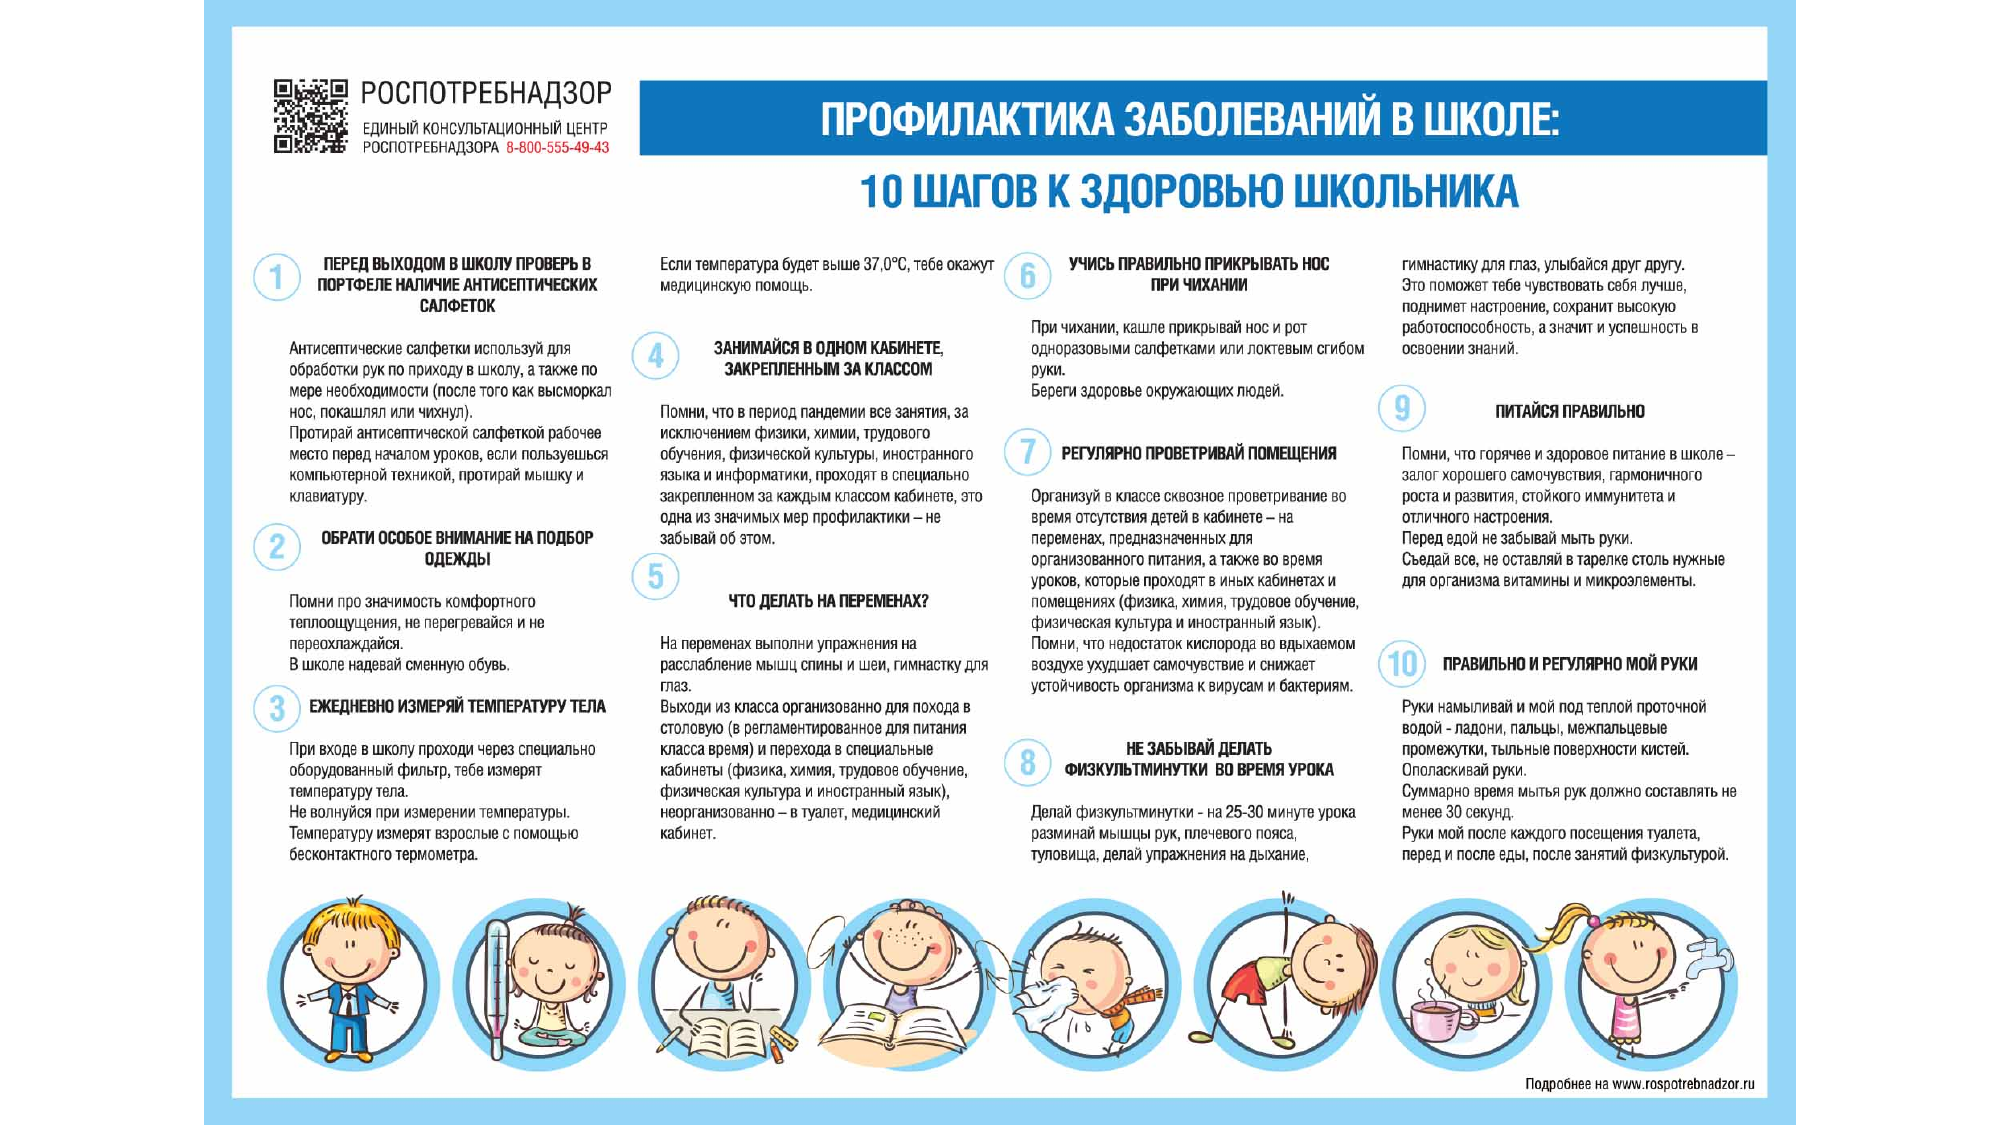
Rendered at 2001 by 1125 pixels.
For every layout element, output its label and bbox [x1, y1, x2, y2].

picture [204, 0, 1796, 1125]
